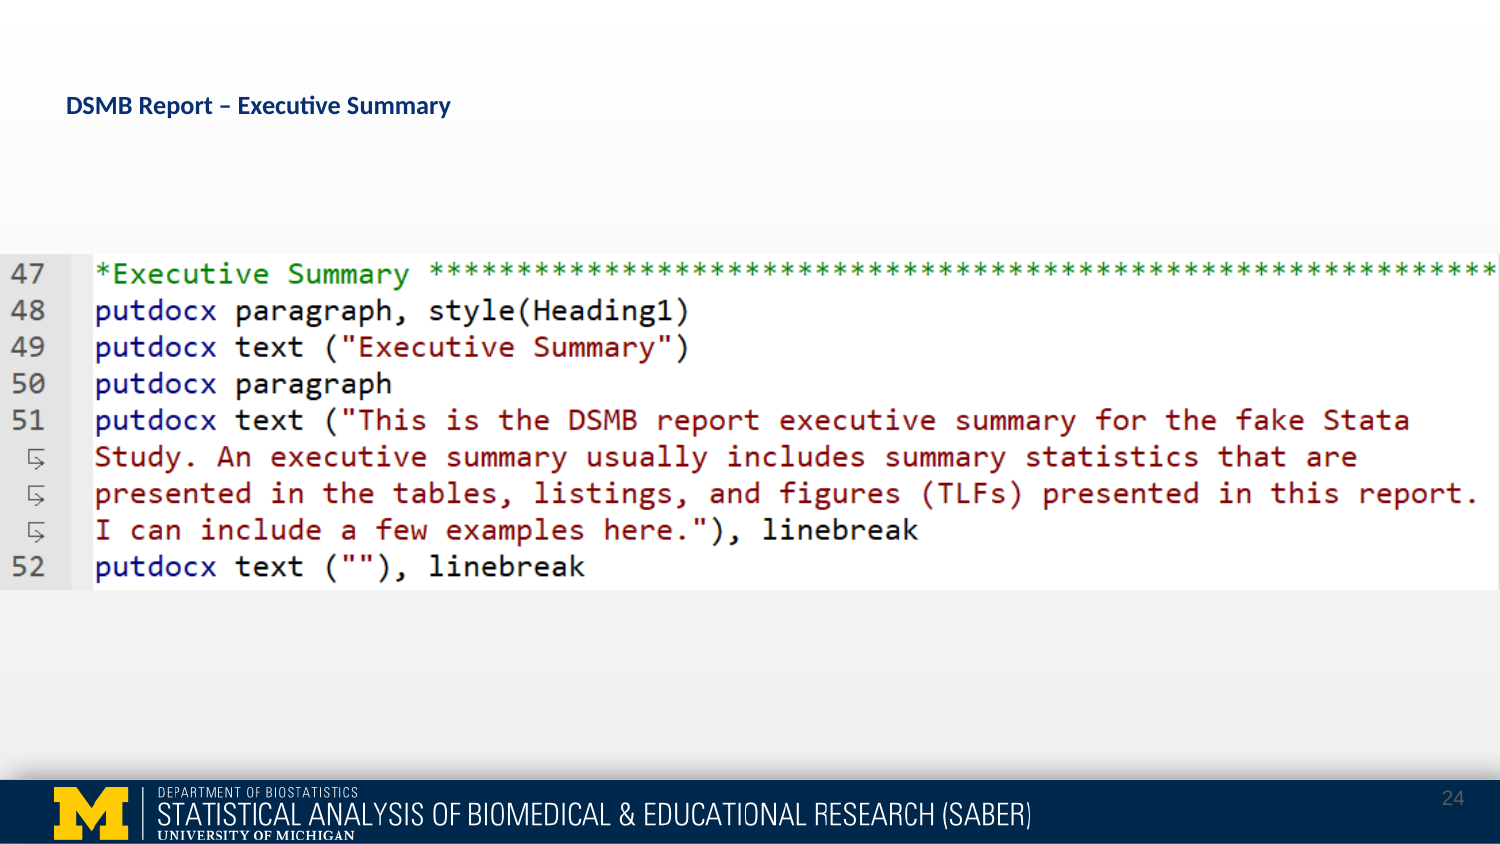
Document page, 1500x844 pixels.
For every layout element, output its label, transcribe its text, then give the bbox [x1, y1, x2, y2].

slide_number 24 [1389, 764, 1480, 830]
title DSMB Report – Executive Summary [51, 72, 1449, 167]
picture [54, 787, 1030, 840]
picture [0, 254, 1500, 590]
